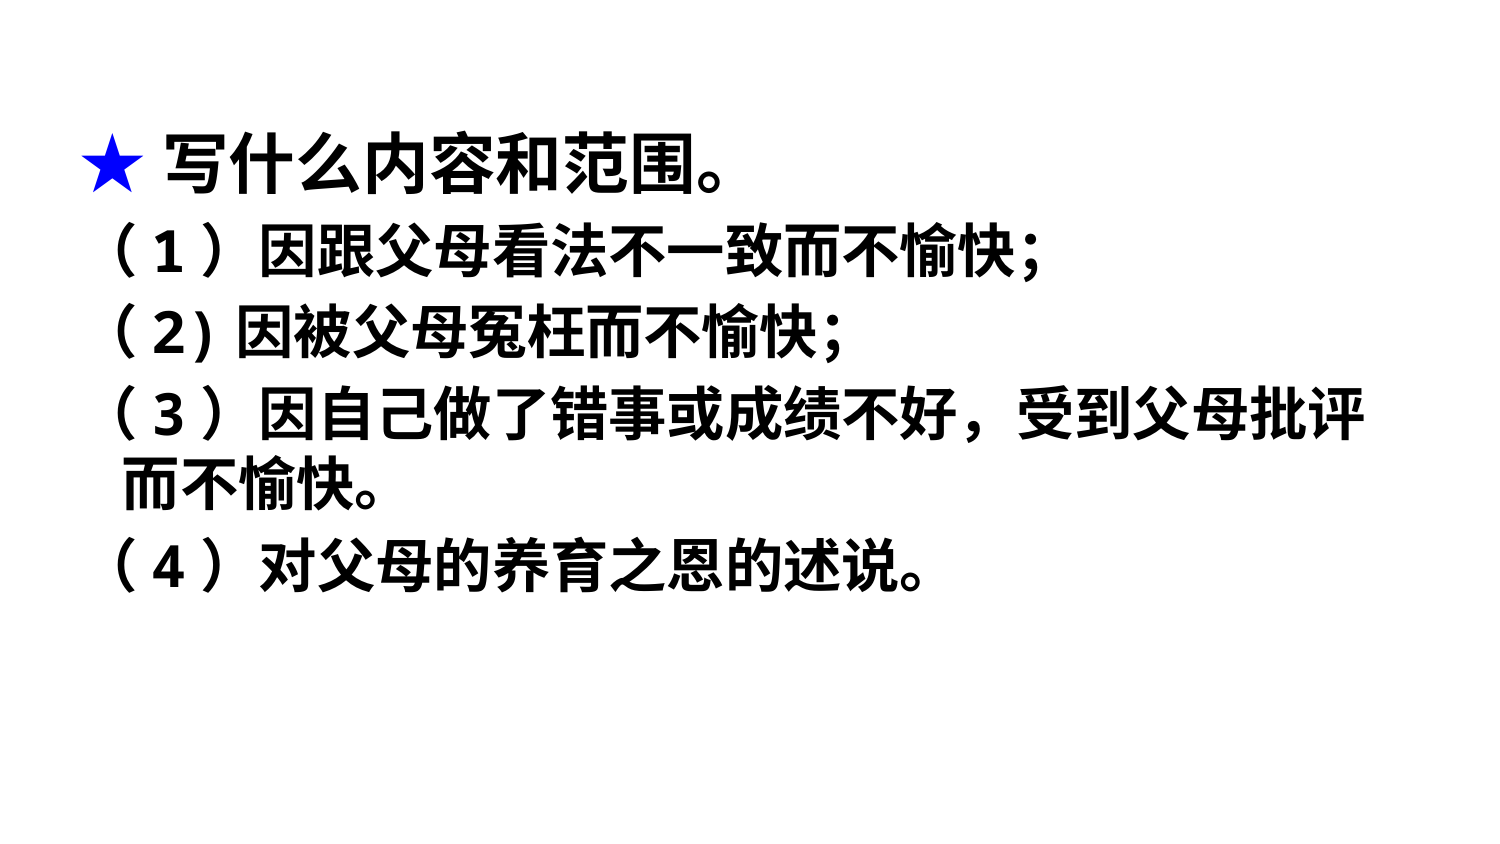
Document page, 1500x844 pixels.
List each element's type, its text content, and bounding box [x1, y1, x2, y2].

list ★写什么内容和范围。 （1）因跟父母看法不一致而不愉快； （2)因被父母冤枉而不愉快； （3）因自己做了错事或成绩不好，受到父母批评而不愉快。 （4）对父母的养育之恩的述说。 [64, 114, 1415, 668]
